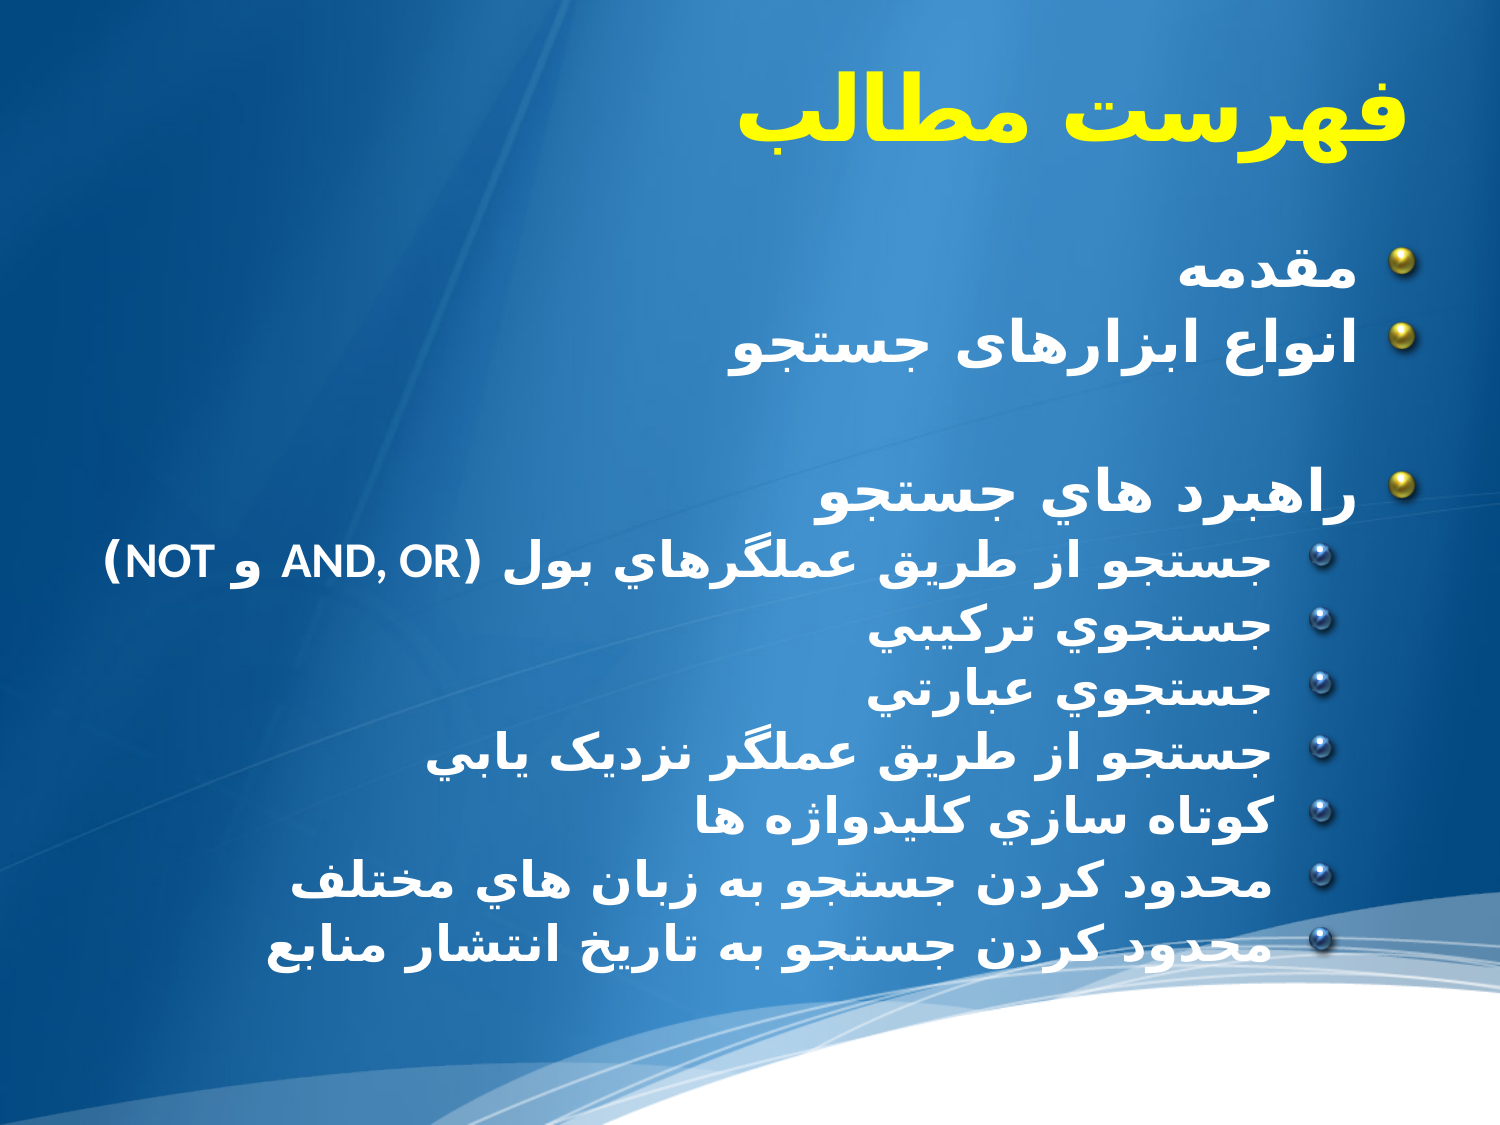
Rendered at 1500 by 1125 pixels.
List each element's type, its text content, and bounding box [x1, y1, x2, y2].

title فهرست مطالب [37, 62, 1413, 172]
picture [0, 0, 1500, 1125]
list مقدمه انواع ابزارهای جستجو راهبرد هاي جستجو جستجو از طريق عملگرهاي بول (AND, OR و NOT) جستجوي ترکيبي جستجوي عبارتي جستجو از طريق عملگر نزديک يابي کوتاه سازي کليدواژه ها محدود کردن جستجو به زبان هاي مختلف محدود کردن جستجو به تاريخ انتشار منابع [50, 237, 1425, 601]
